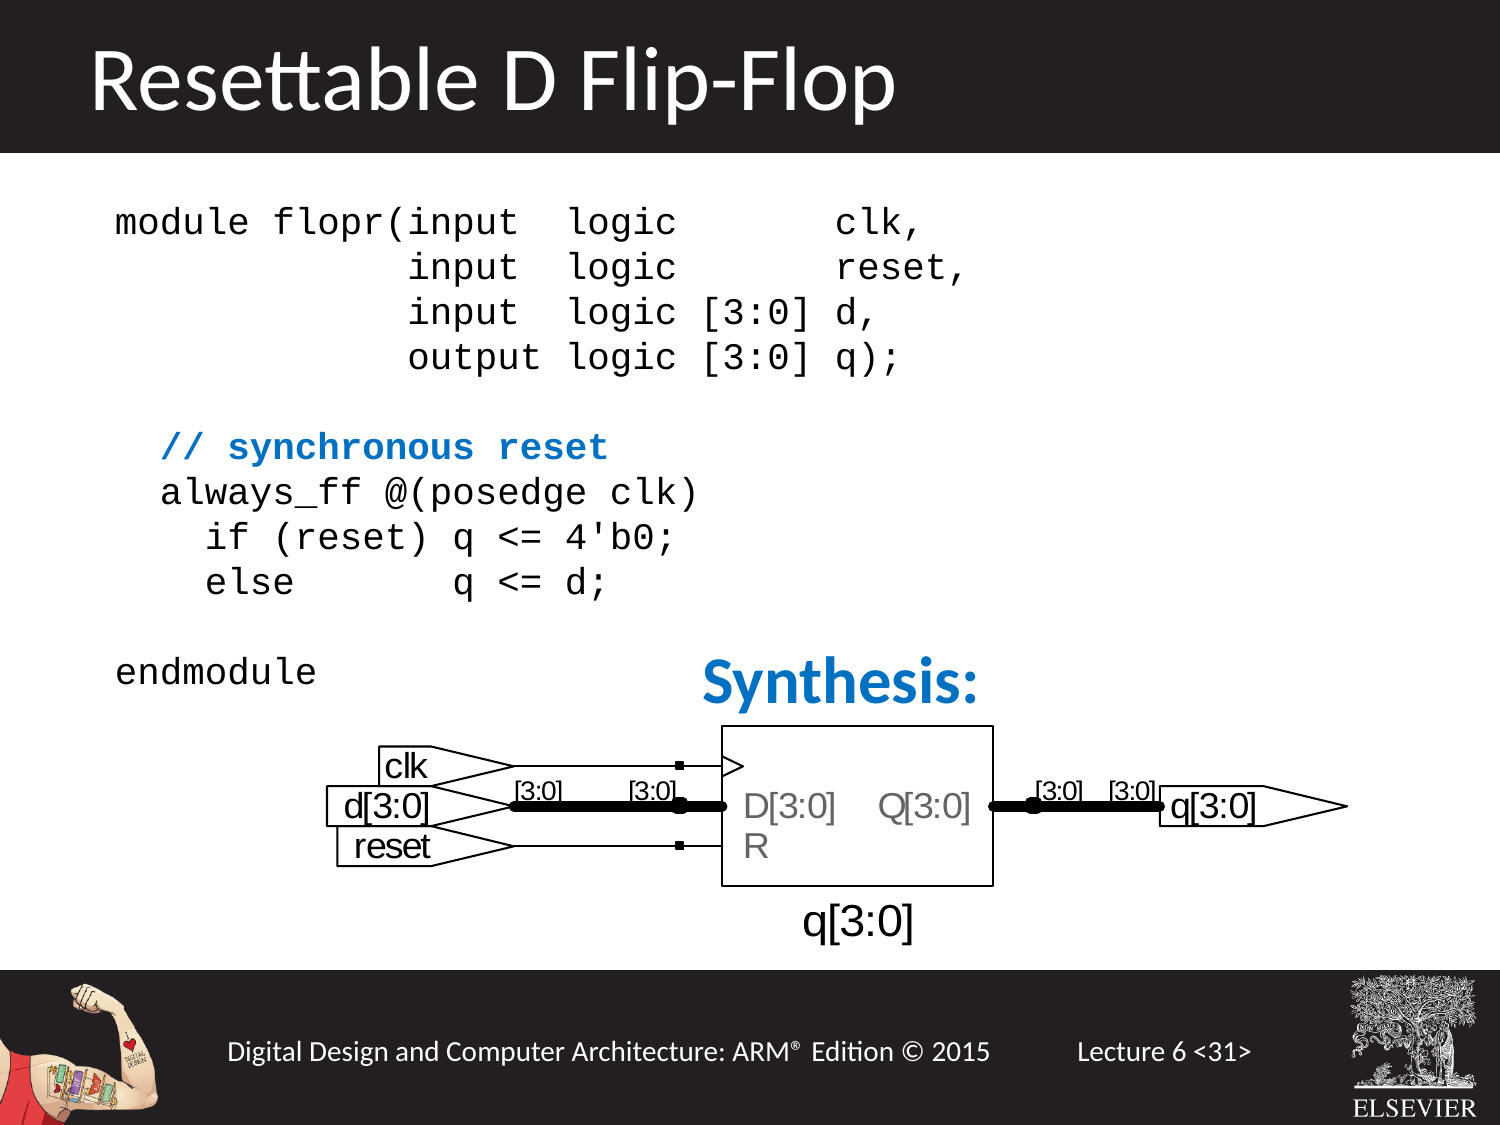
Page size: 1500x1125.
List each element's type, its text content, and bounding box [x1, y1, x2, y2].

text_box [112, 200, 1438, 1050]
text_box Resettable D Flip-Flop [75, 11, 1375, 136]
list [312, 712, 1363, 954]
picture [0, 979, 163, 1125]
text_box module flopr(input logic clk, input logic reset, input logic [3:0] d, output logic [3:0] q); // synchronous reset always_ff @(posedge clk) if (reset) q <= 4'b0; else q <= d; endmodule [99, 189, 1488, 699]
picture [1350, 974, 1477, 1117]
text_box Synthesis: [687, 628, 1038, 710]
